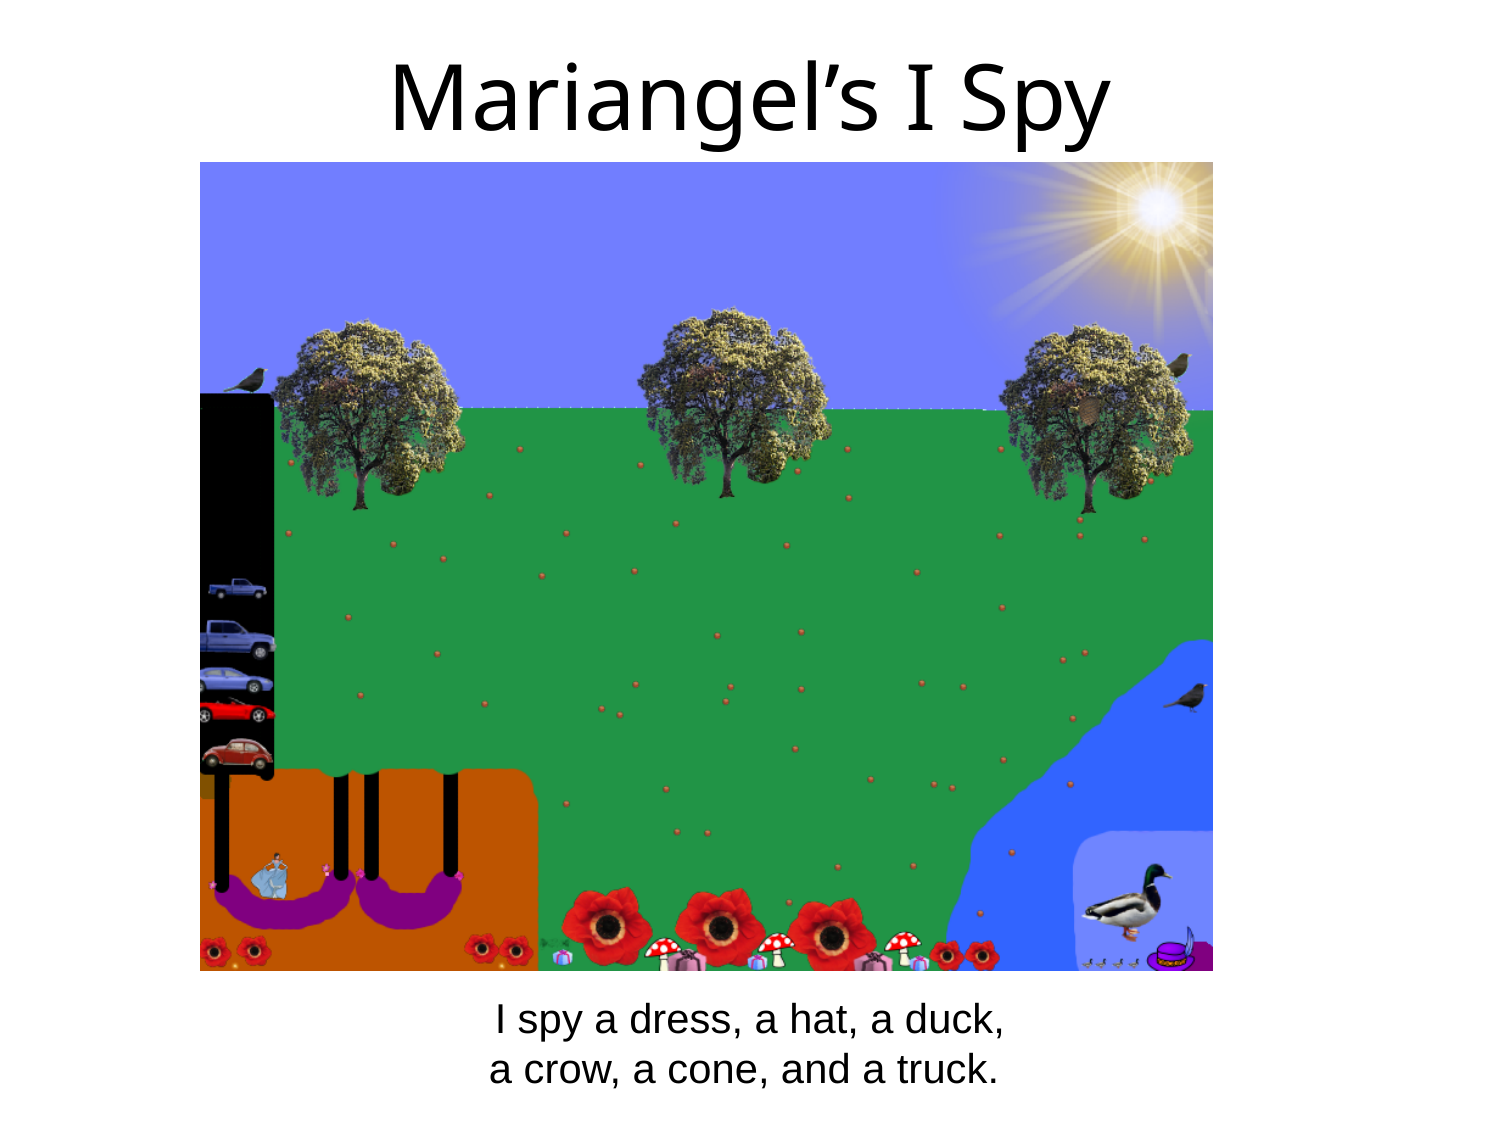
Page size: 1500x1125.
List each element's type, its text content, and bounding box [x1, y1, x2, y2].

text_box I spy a dress, a hat, a duck, a crow, a cone, and a truck. [18, 984, 1482, 1100]
picture [199, 162, 1213, 971]
title Mariangel’s I Spy [75, 0, 1425, 188]
